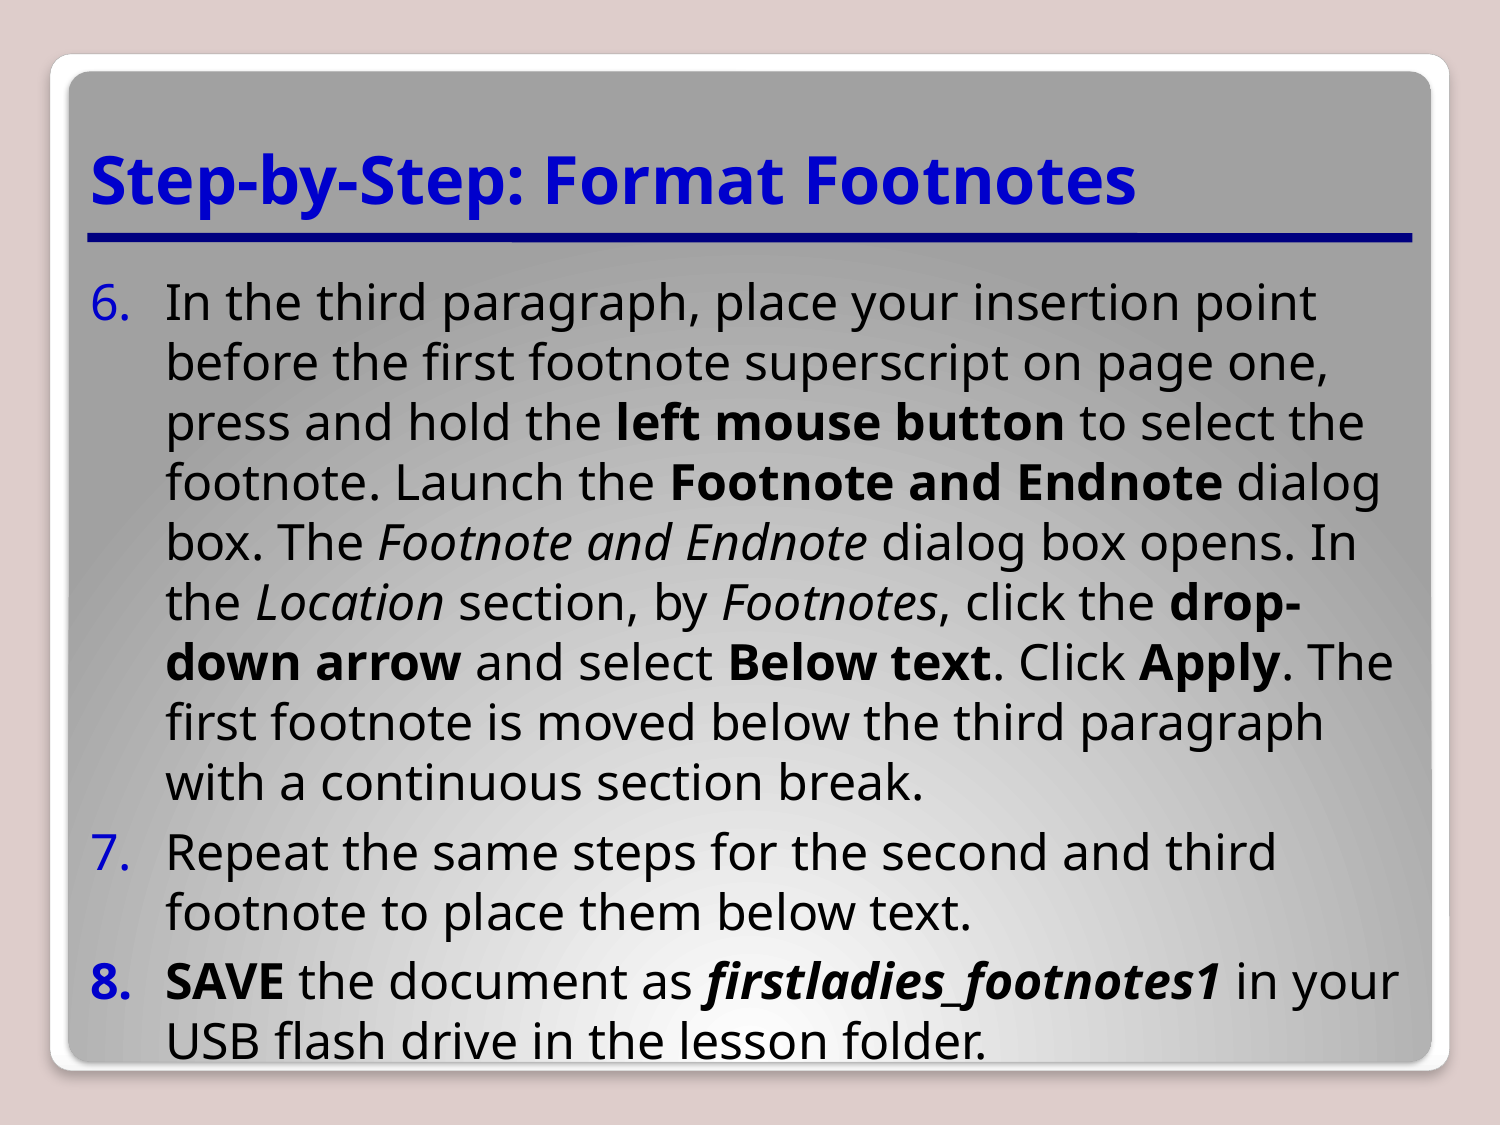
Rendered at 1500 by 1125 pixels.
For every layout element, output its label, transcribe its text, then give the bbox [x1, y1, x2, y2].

list In the third paragraph, place your insertion point before the first footnote superscript on page one, press and hold the left mouse button to select the footnote. Launch the Footnote and Endnote dialog box. The Footnote and Endnote dialog box opens. In the Location section, by Footnotes, click the drop-down arrow and select Below text. Click Apply. The first footnote is moved below the third paragraph with a continuous section break. Repeat the same steps for the second and third footnote to place them below text. SAVE the document as firstladies_footnotes1 in your USB flash drive in the lesson folder. [74, 262, 1426, 1063]
title Step-by-Step: Format Footnotes [74, 74, 1426, 226]
